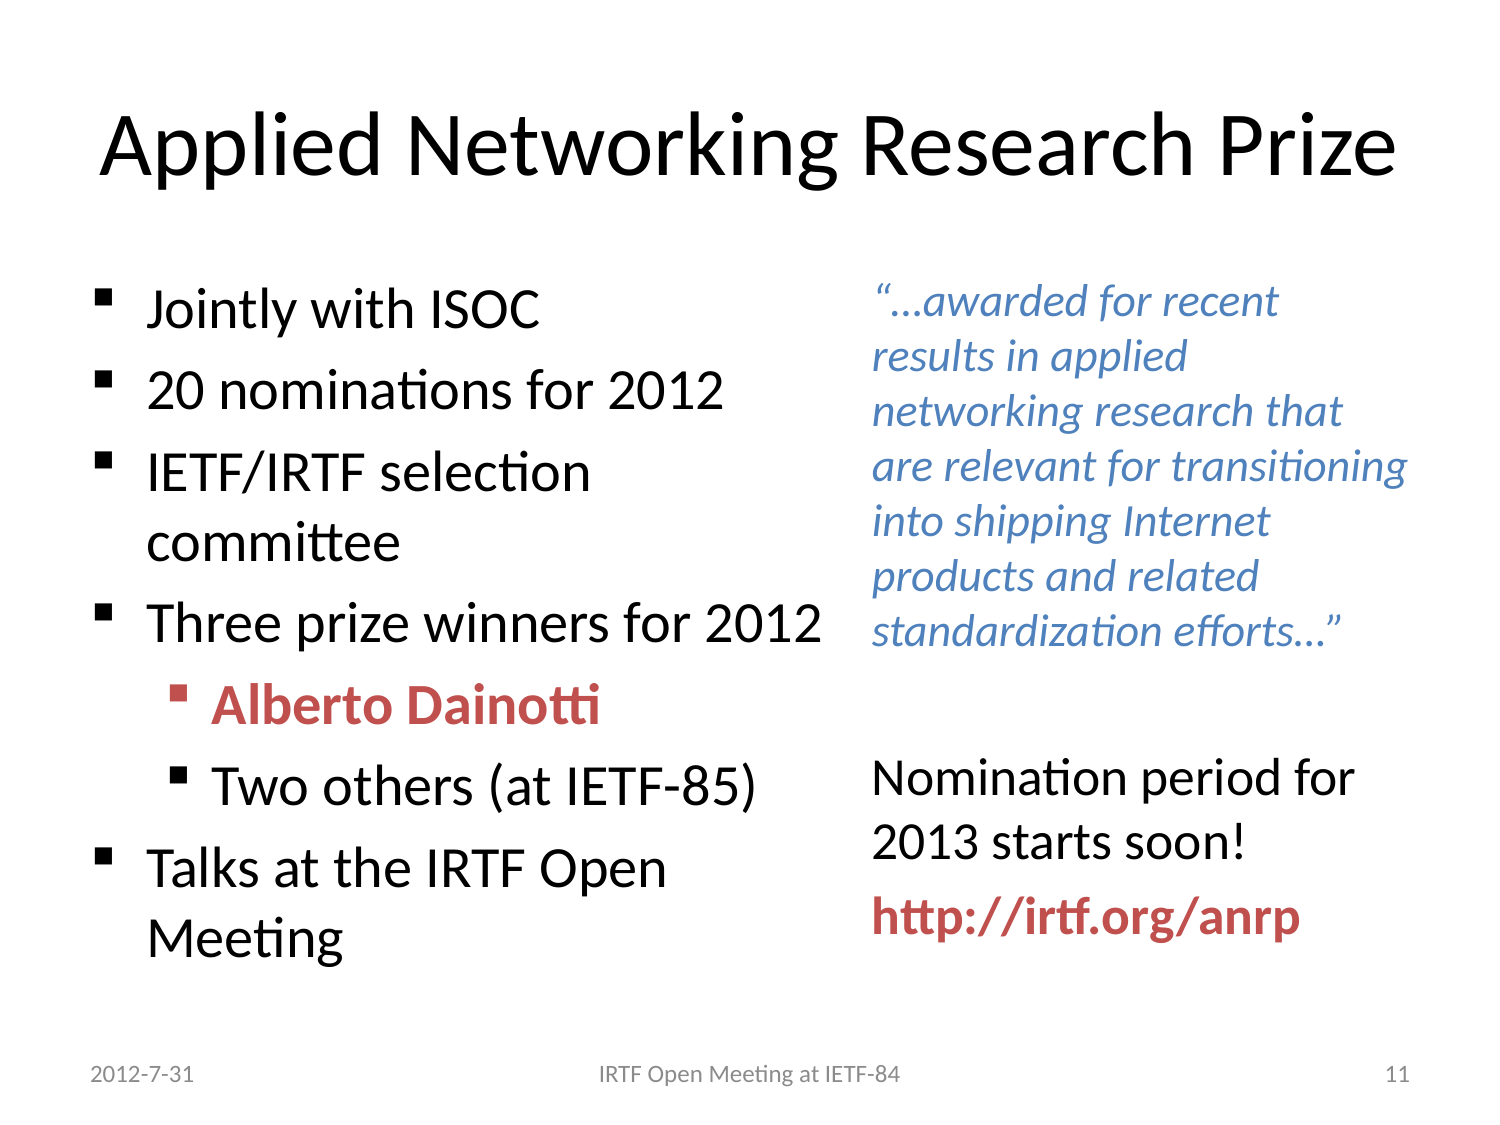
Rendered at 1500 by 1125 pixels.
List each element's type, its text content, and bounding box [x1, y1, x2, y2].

title Applied Networking Research Prize [75, 45, 1425, 233]
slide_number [75, 1042, 425, 1103]
footer IRTF Open Meeting at IETF-84 [512, 1042, 988, 1103]
slide_number 11 [1074, 1042, 1425, 1103]
list Jointly with ISOC 20 nominations for 2012 IETF/IRTF selection committee Three prize winners for 2012 Alberto Dainotti Two others (at IETF-85) Talks at the IRTF Open Meeting [75, 262, 856, 1005]
list “…awarded for recent results in applied networking research that are relevant for transitioning into shipping Internet products and related standardization efforts…” Nomination period for 2013 starts soon! http://irtf.org/anrp [856, 262, 1425, 1005]
